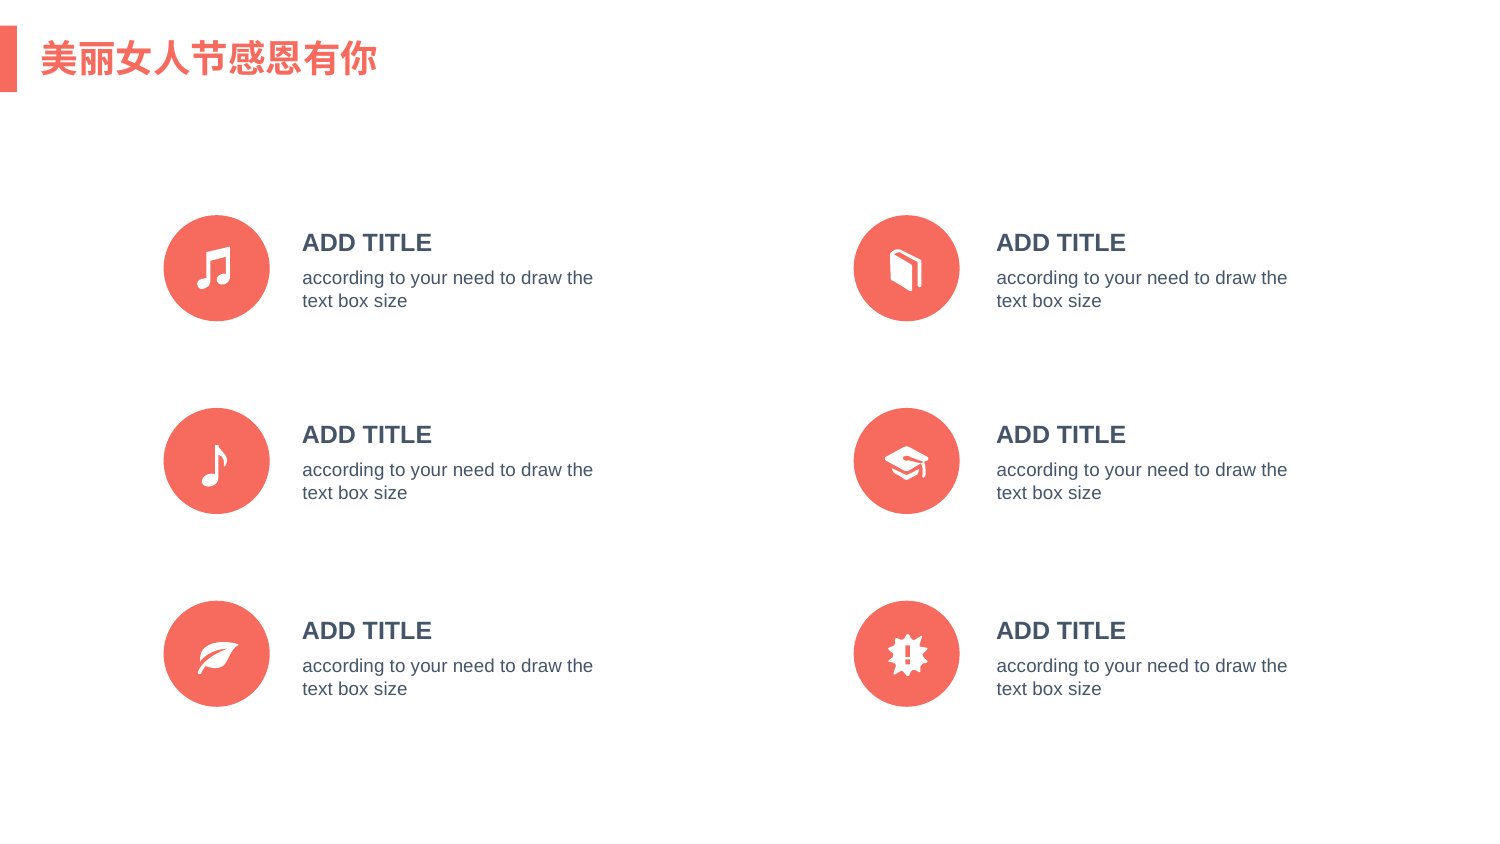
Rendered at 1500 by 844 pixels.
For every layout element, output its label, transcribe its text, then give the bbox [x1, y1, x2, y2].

text_box [887, 633, 928, 677]
text_box [163, 600, 270, 707]
text_box [884, 446, 929, 478]
text_box [197, 246, 230, 290]
text_box [853, 215, 960, 322]
text_box ADD TITLE [301, 226, 462, 257]
text_box according to your need to draw the text box size [996, 265, 1293, 311]
text_box ADD TITLE [301, 418, 462, 449]
text_box according to your need to draw the text box size [302, 654, 599, 700]
text_box according to your need to draw the text box size [996, 654, 1293, 700]
text_box [163, 215, 270, 322]
text_box according to your need to draw the text box size [302, 265, 599, 311]
text_box 美丽女人节感恩有你 [29, 29, 459, 86]
text_box [889, 249, 922, 292]
text_box [0, 24, 19, 94]
text_box [853, 407, 960, 515]
text_box [197, 641, 239, 675]
text_box [163, 407, 270, 515]
text_box according to your need to draw the text box size [302, 458, 599, 504]
text_box according to your need to draw the text box size [996, 458, 1293, 504]
text_box ADD TITLE [996, 418, 1156, 449]
text_box [891, 468, 920, 480]
text_box ADD TITLE [996, 226, 1156, 257]
text_box [201, 445, 227, 487]
text_box ADD TITLE [301, 614, 462, 645]
text_box [853, 600, 960, 707]
text_box ADD TITLE [996, 614, 1156, 645]
